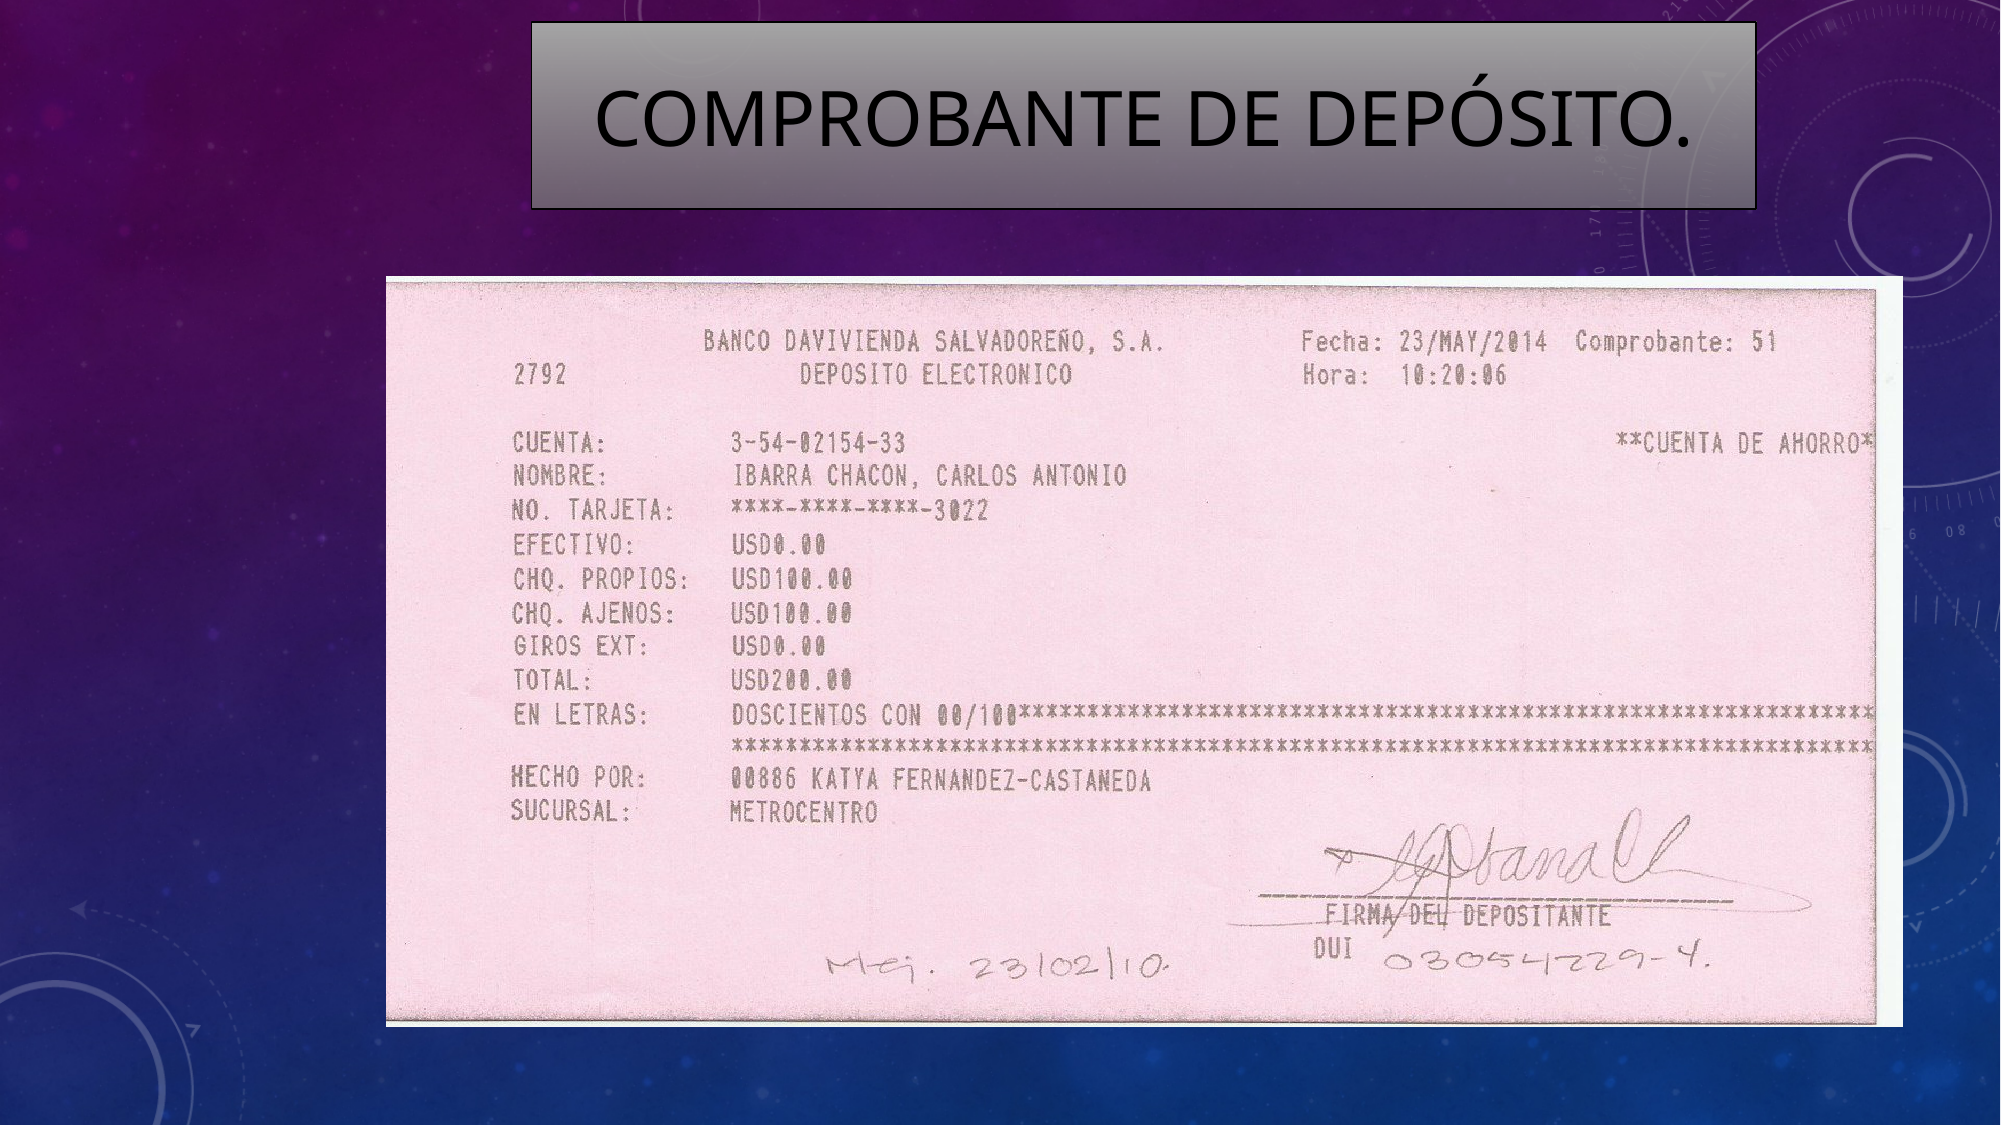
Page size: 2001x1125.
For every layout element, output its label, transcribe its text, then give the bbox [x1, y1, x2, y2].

title Comprobante de depósito. [531, 21, 1757, 210]
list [386, 275, 1903, 1028]
picture [0, 0, 2001, 1125]
